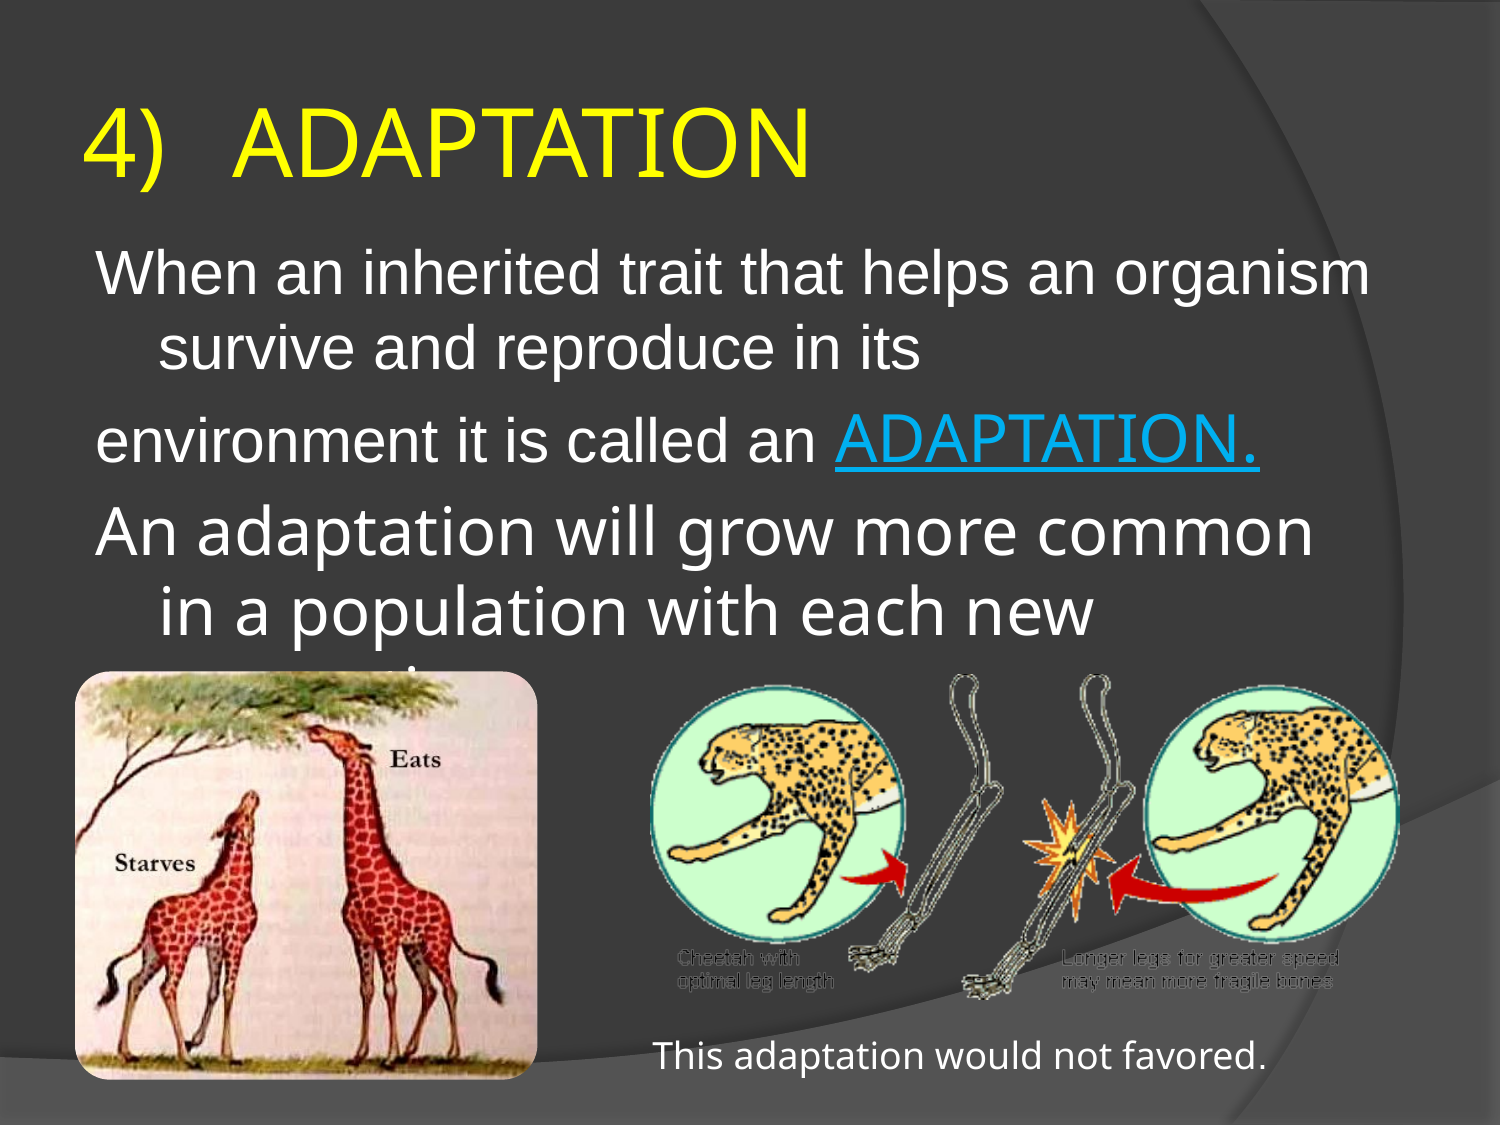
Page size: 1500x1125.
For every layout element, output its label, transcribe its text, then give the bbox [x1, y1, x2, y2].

title 4) ADAPTATION [75, 45, 1300, 224]
picture [649, 674, 1400, 1001]
list When an inherited trait that helps an organism survive and reproduce in its environment it is called an ADAPTATION. An adaptation will grow more common in a population with each new generation. [75, 224, 1400, 968]
text_box This adaptation would not favored. [637, 1024, 1438, 1085]
picture [74, 671, 538, 1080]
